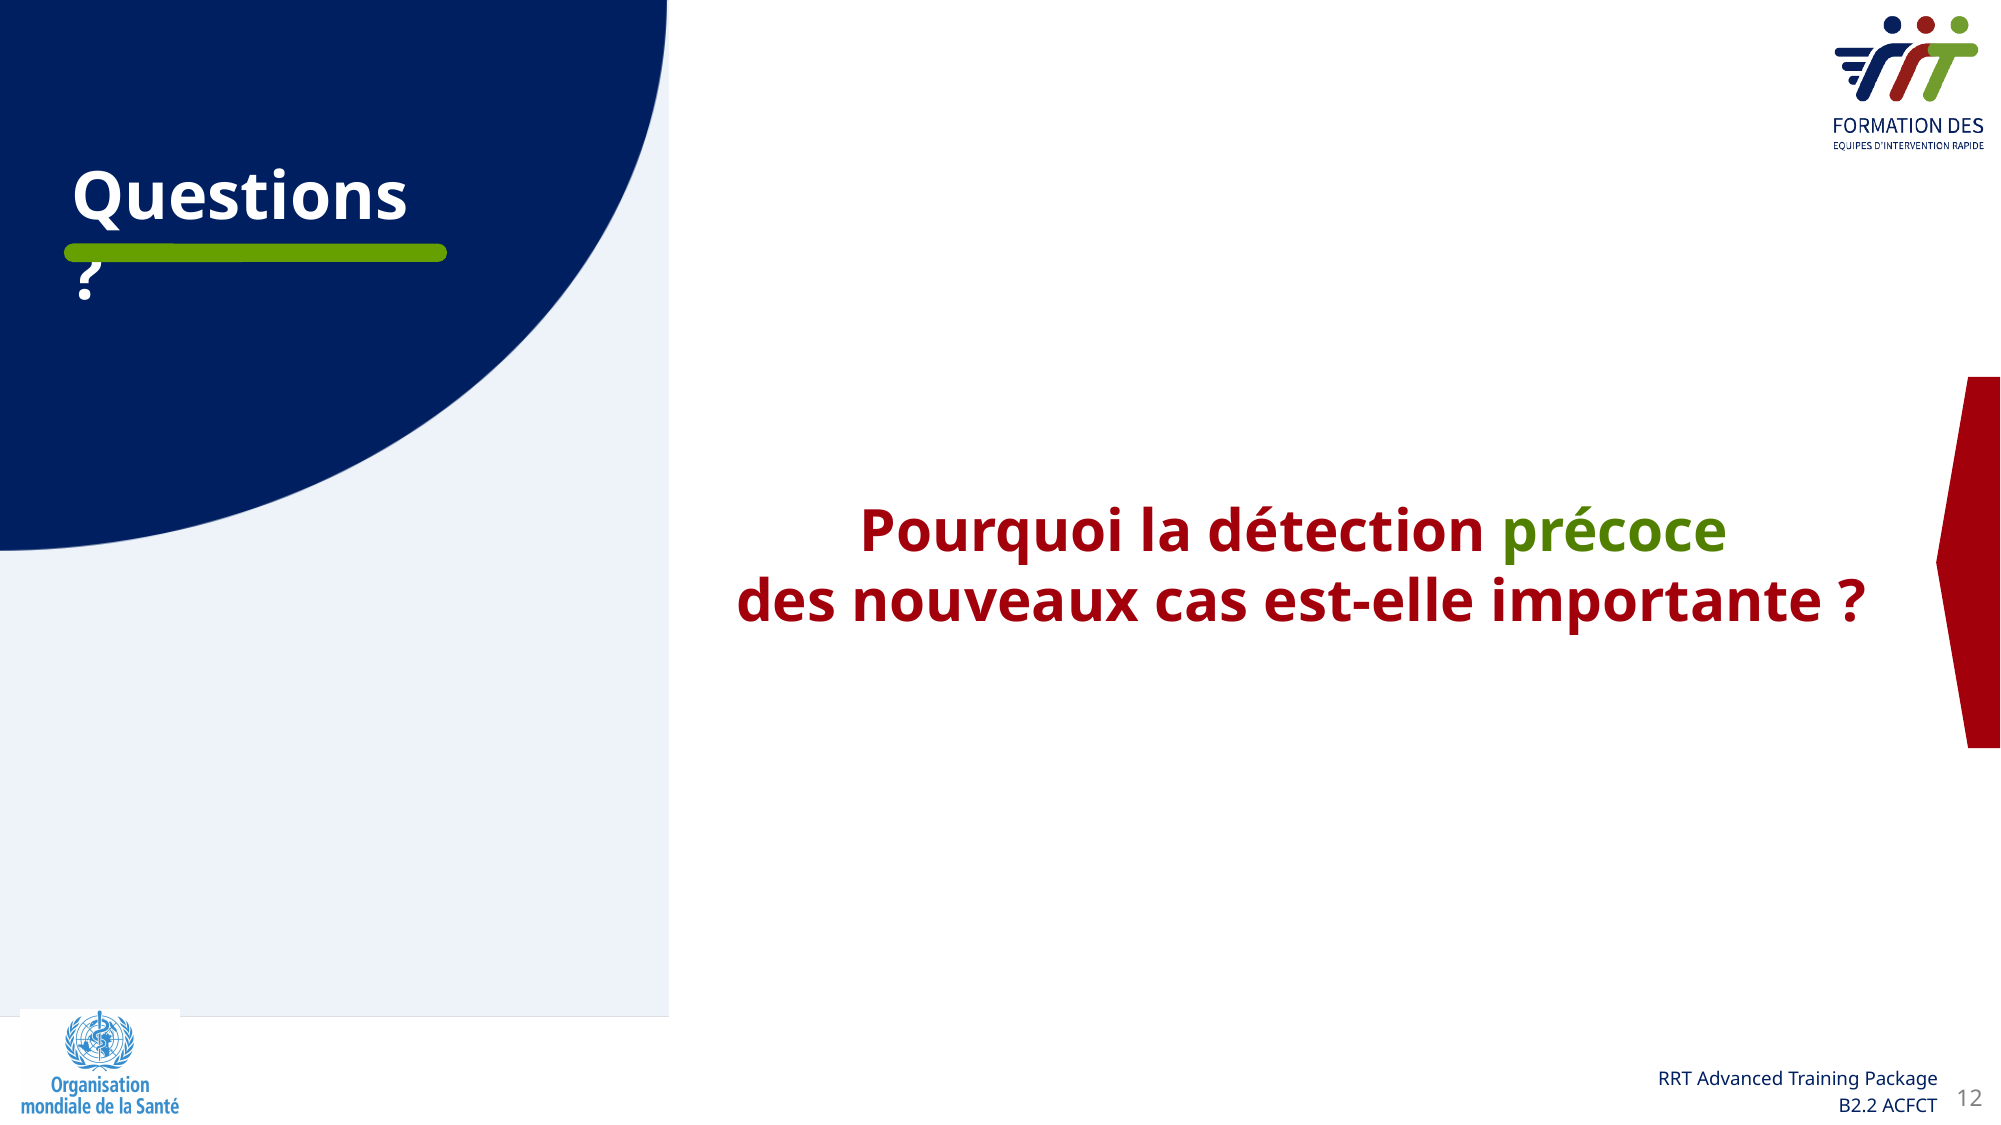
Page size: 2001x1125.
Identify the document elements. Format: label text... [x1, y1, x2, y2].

picture [0, 0, 669, 1115]
picture [1833, 15, 1984, 151]
text_box Pourquoi la détection précoce des nouveaux cas est-elle importante ? [684, 469, 1919, 657]
